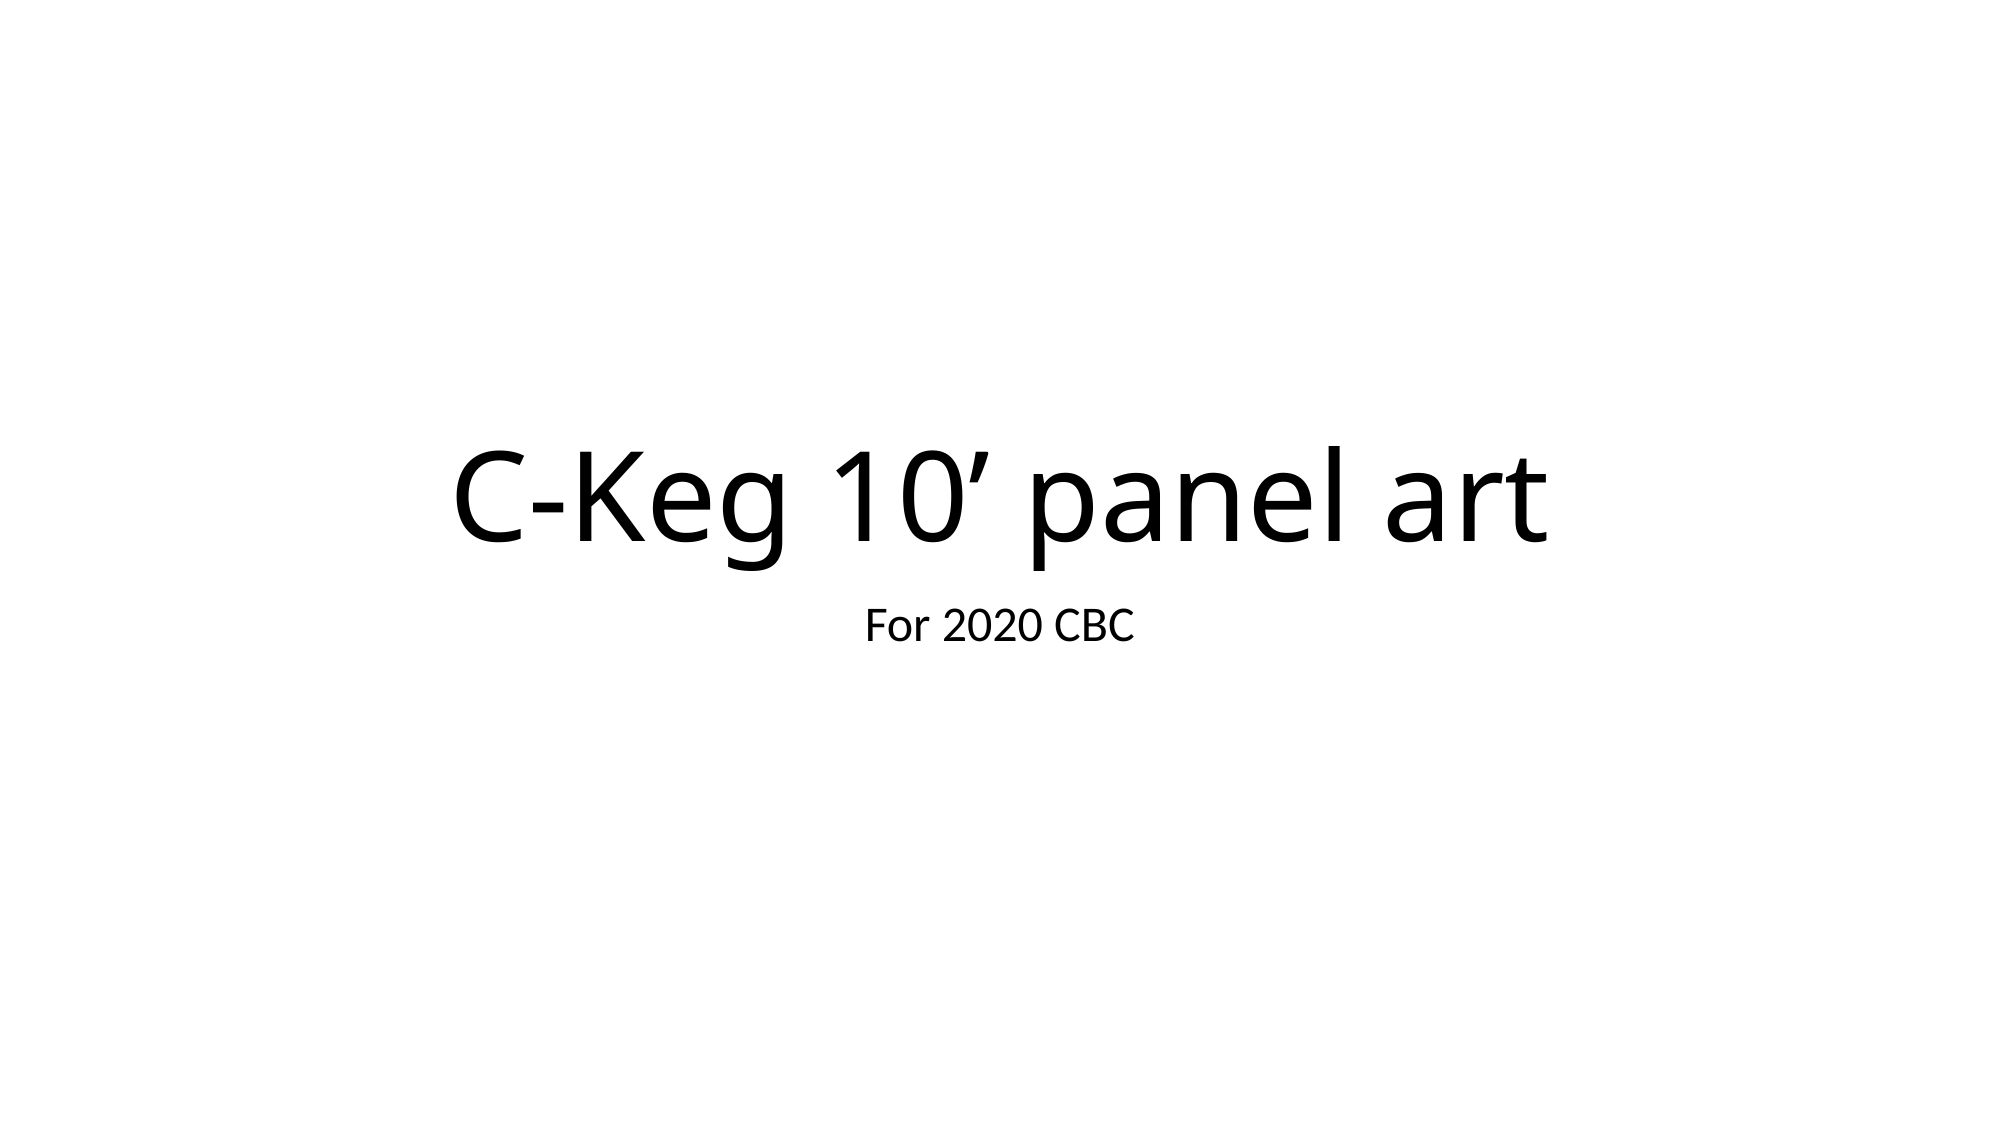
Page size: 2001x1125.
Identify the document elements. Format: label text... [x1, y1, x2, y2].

subtitle For 2020 CBC [249, 590, 1750, 863]
title C-Keg 10’ panel art [249, 184, 1750, 576]
